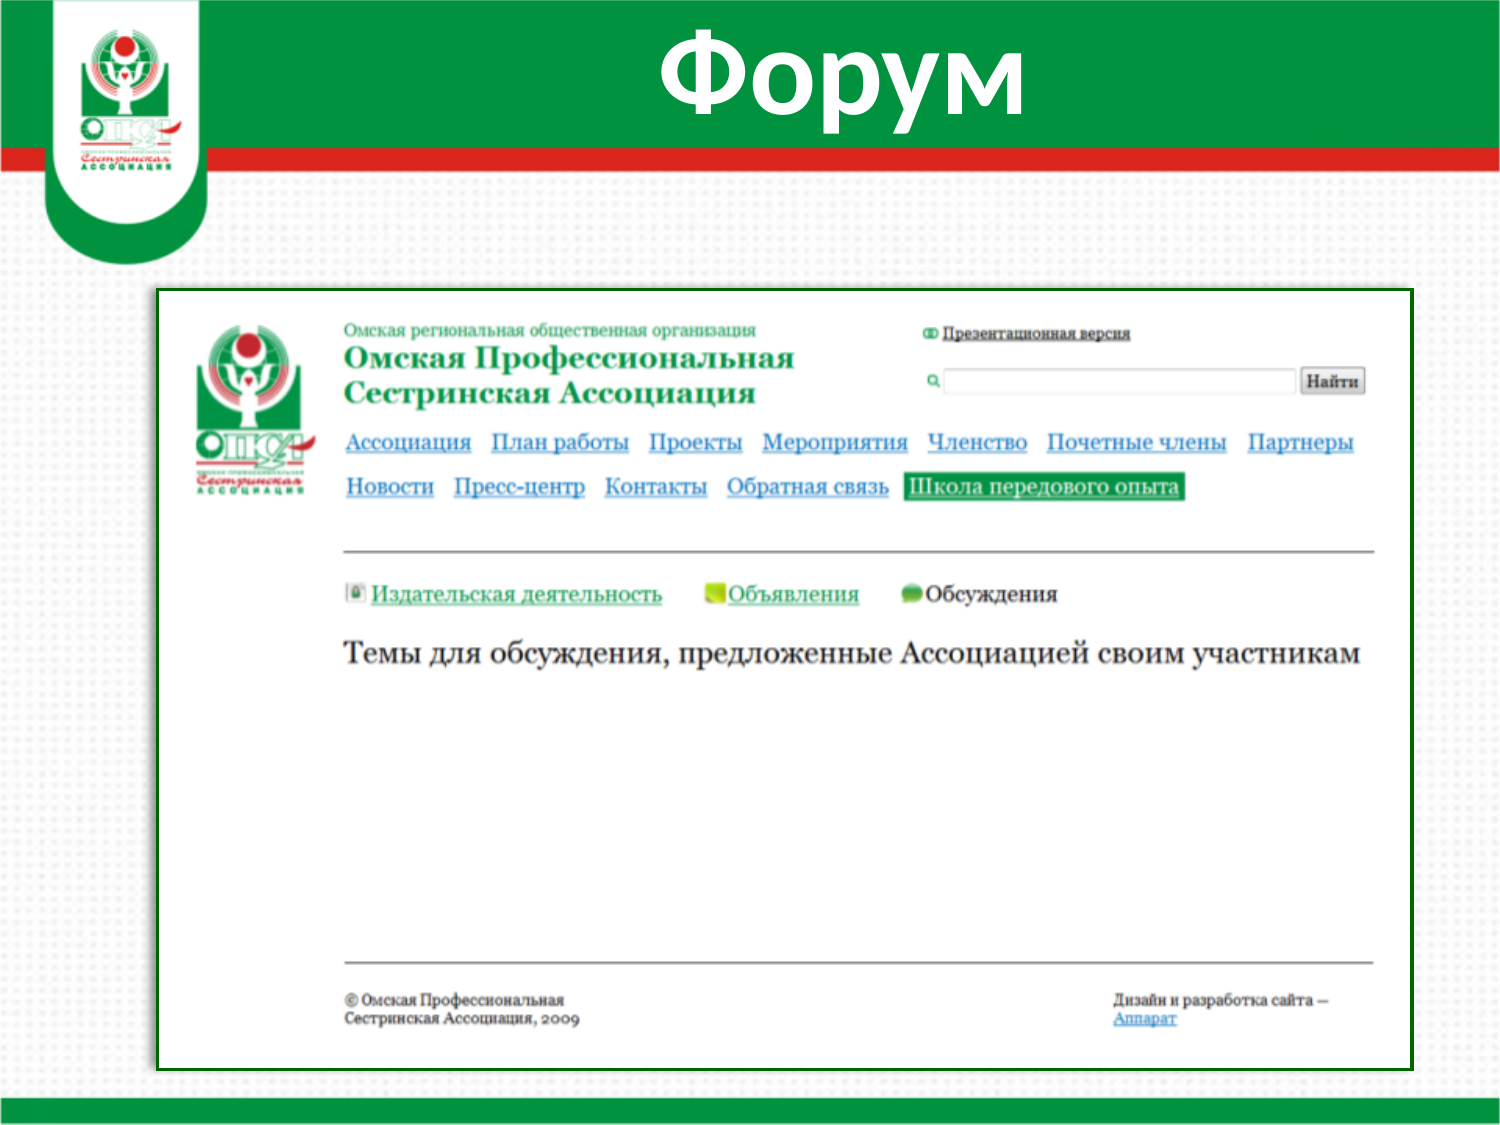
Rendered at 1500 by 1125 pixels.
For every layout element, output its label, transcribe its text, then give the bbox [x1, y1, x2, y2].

text_box Форум [182, 0, 1500, 148]
picture [0, 0, 1500, 1125]
